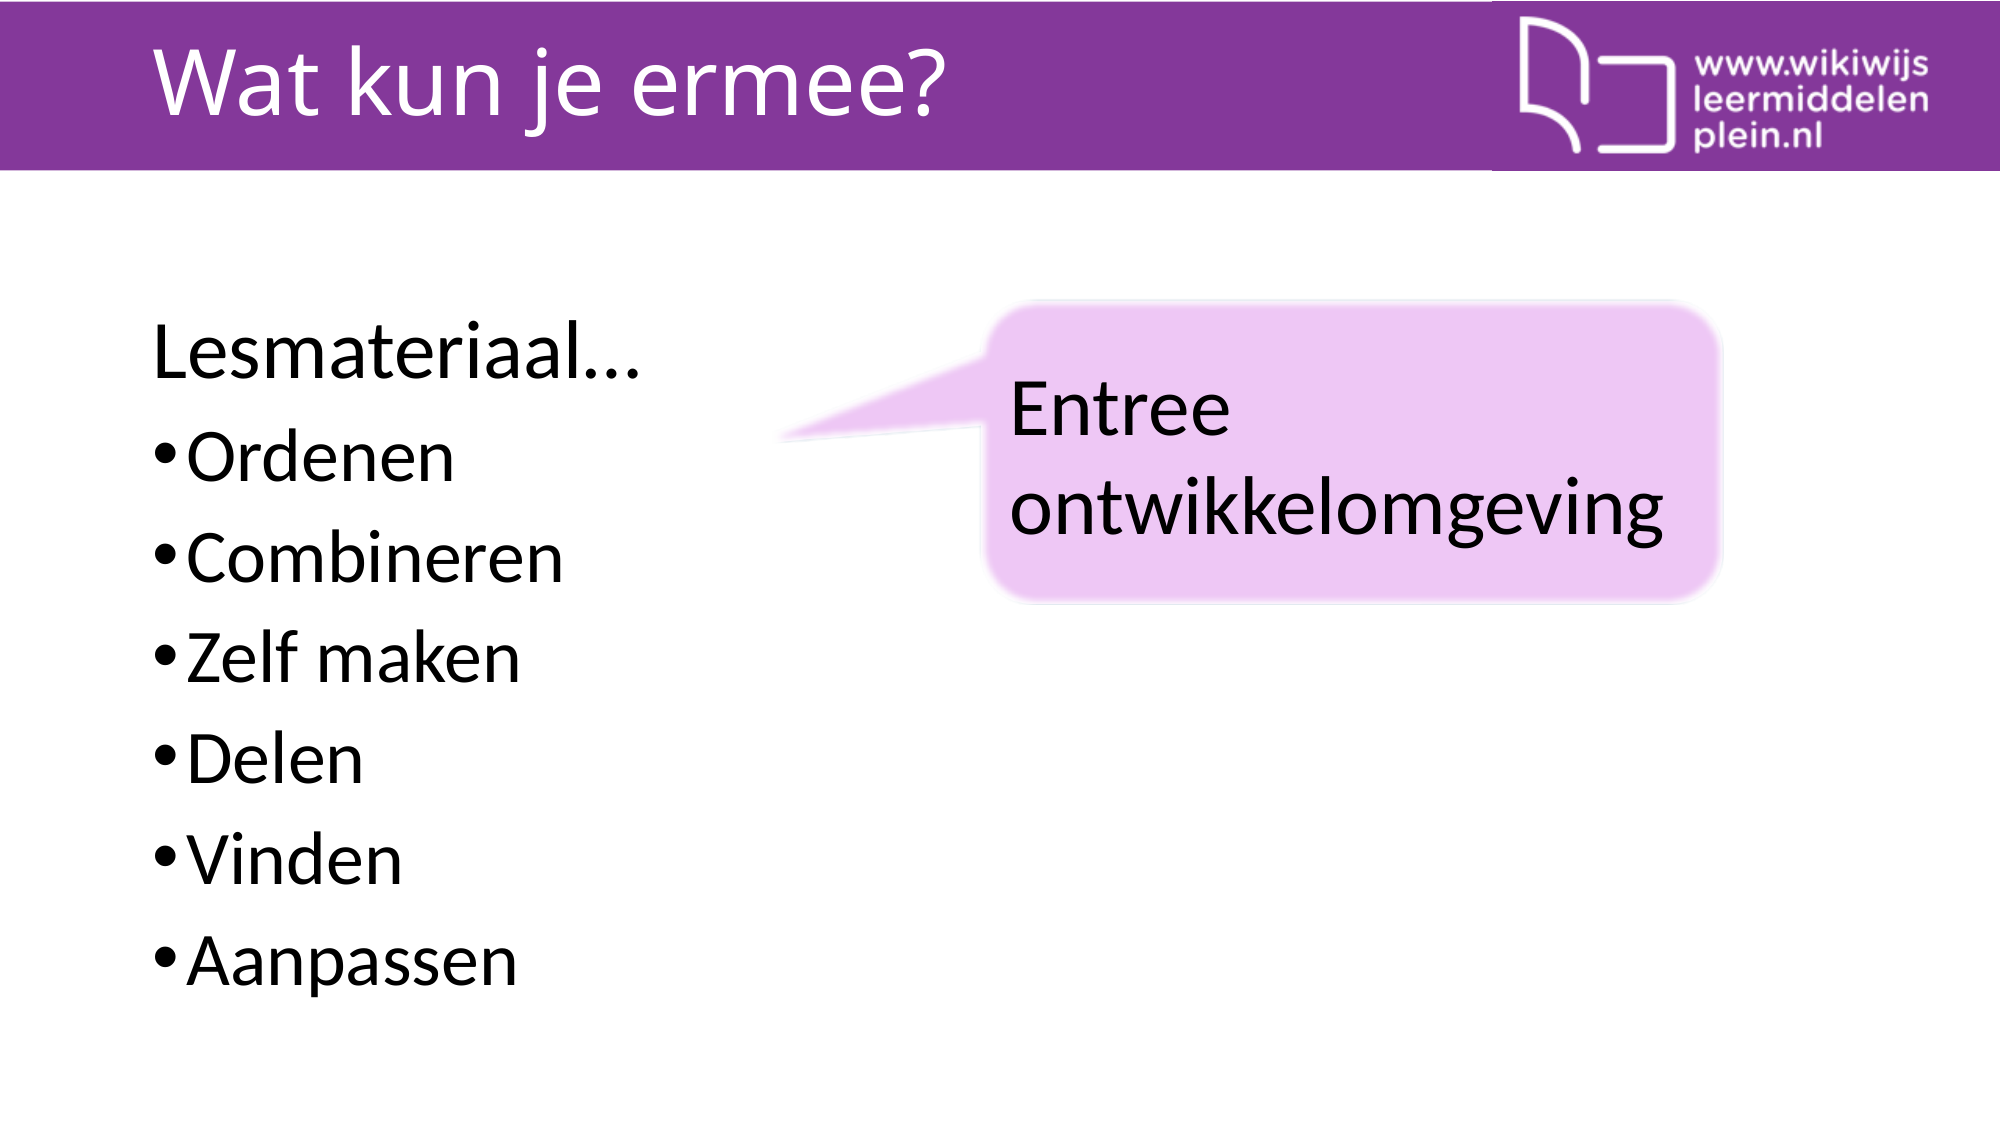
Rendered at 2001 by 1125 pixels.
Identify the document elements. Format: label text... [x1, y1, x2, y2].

text_box [0, 1, 137, 171]
text_box Entree ontwikkelomgeving [790, 304, 1720, 601]
picture [1492, 1, 2000, 171]
text_box [1100, 1, 1492, 171]
title Wat kun je ermee? [137, 1, 1100, 171]
list Lesmateriaal… Ordenen Combineren Zelf maken Delen Vinden Aanpassen [137, 299, 1863, 1014]
